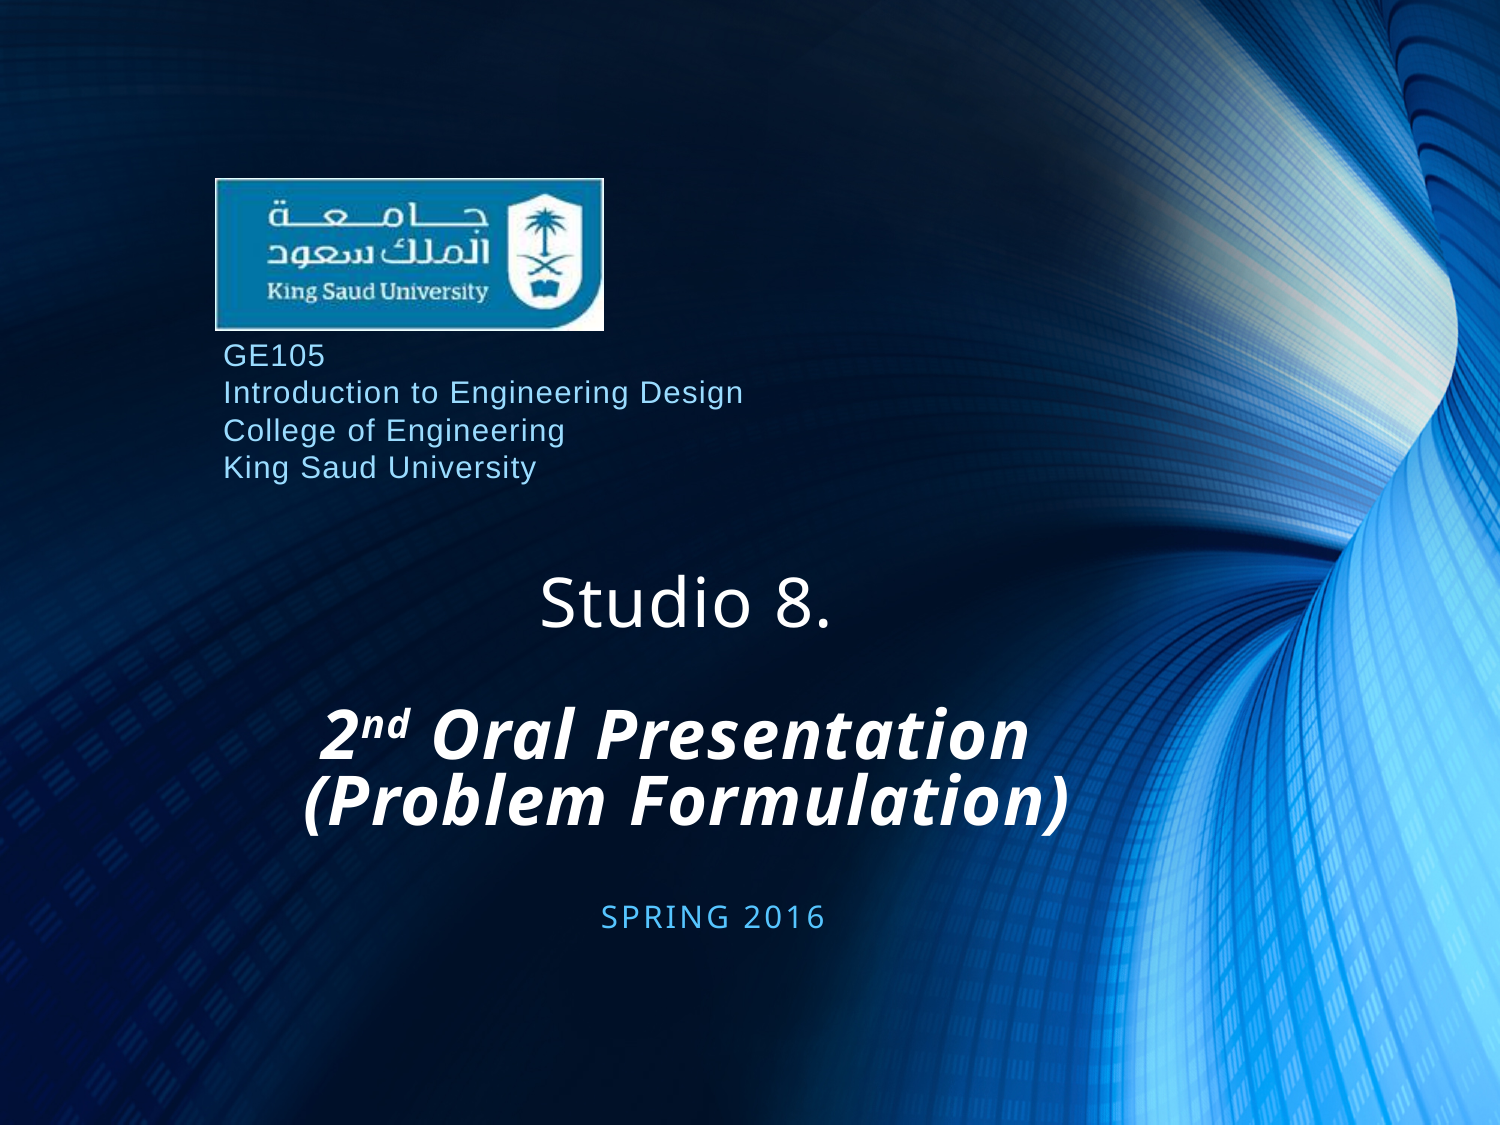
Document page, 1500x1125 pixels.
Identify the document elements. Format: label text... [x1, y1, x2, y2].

text_box GE105 Introduction to Engineering Design College of Engineering King Saud University [208, 327, 771, 527]
title Studio 8. 2nd Oral Presentation (Problem Formulation) [165, 491, 1210, 846]
subtitle Spring 2016 [230, 893, 1196, 1000]
picture [0, 0, 1500, 1125]
